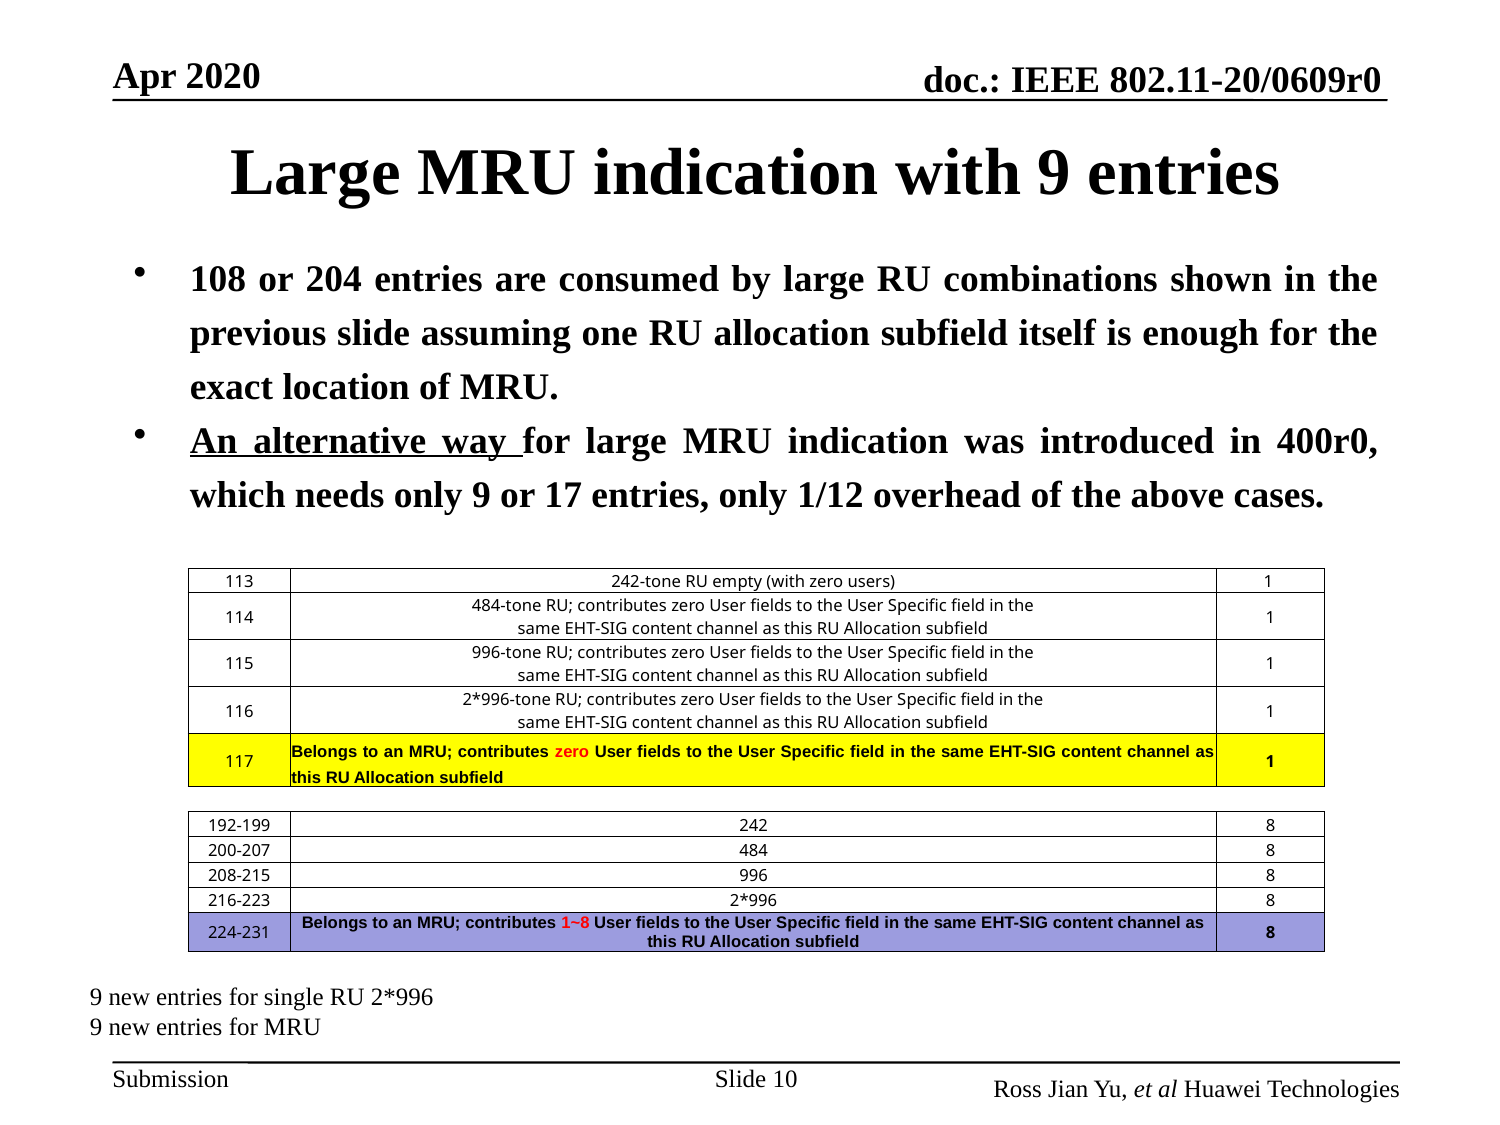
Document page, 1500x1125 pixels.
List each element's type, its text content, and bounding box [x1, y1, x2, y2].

table_cell 1 [1217, 687, 1324, 733]
table_header 242 [291, 812, 1216, 836]
table_header 113 [189, 569, 290, 592]
table_cell 8 [1217, 837, 1324, 862]
table_cell Belongs to an MRU; contributes 1~8 User fields to the User Specific field in the same EHT-SIG content channel as this RU Allocation subfield [291, 913, 1216, 951]
table_header 242-tone RU empty (with zero users) [291, 569, 1216, 592]
table_cell 8 [1217, 888, 1324, 912]
text_box 9 new entries for single RU 2*996 9 new entries for MRU [74, 973, 463, 1048]
table_cell 8 [1217, 863, 1324, 887]
table_cell 115 [189, 640, 290, 686]
table_cell 996-tone RU; contributes zero User fields to the User Specific field in the same EHT-SIG content channel as this RU Allocation subfield [291, 640, 1216, 686]
title Large MRU indication with 9 entries [99, 123, 1413, 212]
table_cell 116 [189, 687, 290, 733]
table_cell 2*996-tone RU; contributes zero User fields to the User Specific field in the same EHT-SIG content channel as this RU Allocation subfield [291, 687, 1216, 733]
table_cell 484 [291, 837, 1216, 862]
table_cell Belongs to an MRU; contributes zero User fields to the User Specific field in the same EHT-SIG content channel as this RU Allocation subfield [291, 734, 1216, 786]
table_cell 224-231 [189, 913, 290, 951]
table_cell 1 [1217, 593, 1324, 639]
table_header 1 [1217, 569, 1324, 592]
table_header 192-199 [189, 812, 290, 836]
table_cell 200-207 [189, 837, 290, 862]
table_cell 996 [291, 863, 1216, 887]
table_cell 8 [1217, 913, 1324, 951]
table_header 8 [1217, 812, 1324, 836]
table_cell 117 [189, 734, 290, 786]
slide_number Slide 10 [712, 1061, 800, 1093]
table_cell 208-215 [189, 863, 290, 887]
table_cell 2*996 [291, 888, 1216, 912]
table_cell 114 [189, 593, 290, 639]
table_cell 1 [1217, 640, 1324, 686]
text_box 108 or 204 entries are consumed by large RU combinations shown in the previous slide assuming one RU allocation subfield itself is enough for the exact location of MRU. An alternative way for large MRU indication was introduced in 400r0, which needs only 9 or 17 entries, only 1/12 overhead of the above cases. [118, 237, 1394, 900]
table_cell 484-tone RU; contributes zero User fields to the User Specific field in the same EHT-SIG content channel as this RU Allocation subfield [291, 593, 1216, 639]
table_cell 1 [1217, 734, 1324, 786]
table_cell 216-223 [189, 888, 290, 912]
